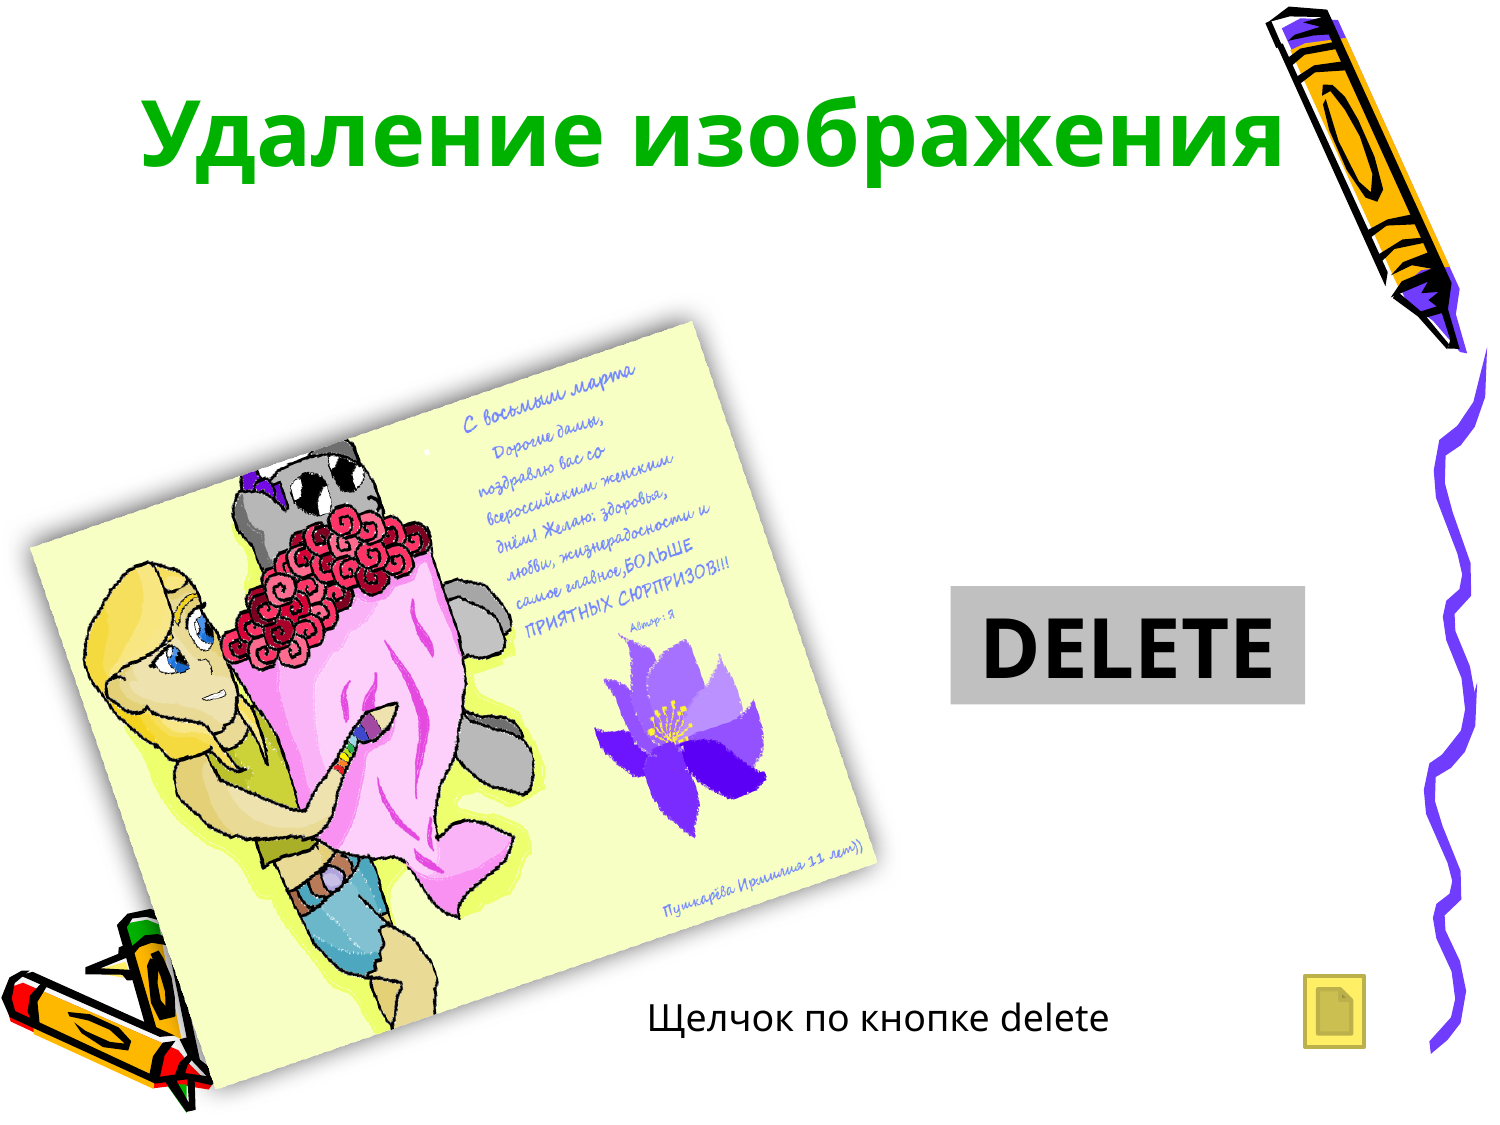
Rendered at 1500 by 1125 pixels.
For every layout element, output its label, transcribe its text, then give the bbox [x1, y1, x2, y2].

text_box [1303, 974, 1366, 1049]
text_box Щелчок по кнопке delete [631, 986, 1125, 1046]
text_box DELETE [950, 586, 1306, 705]
picture [31, 322, 876, 1089]
text_box Удаление изображения [100, 0, 1329, 192]
